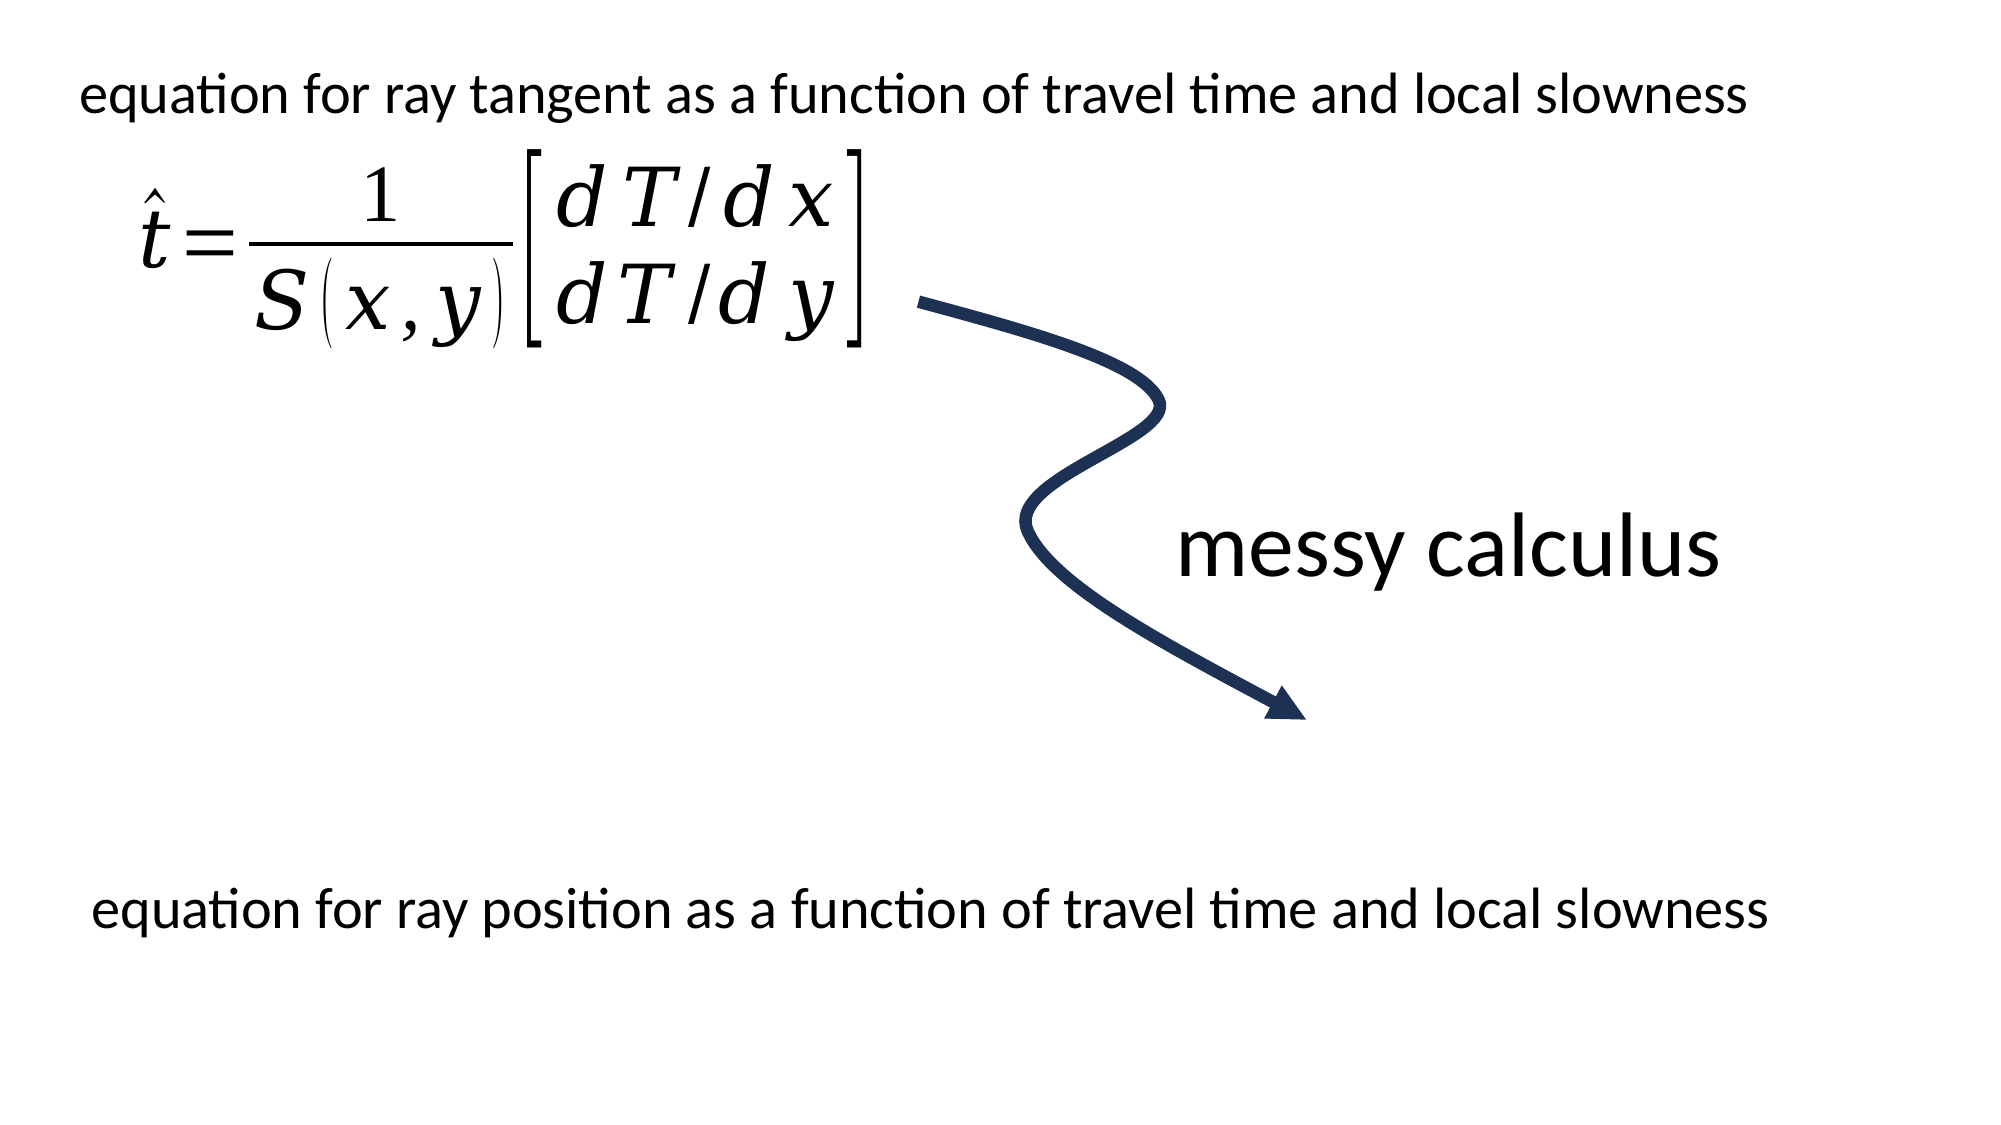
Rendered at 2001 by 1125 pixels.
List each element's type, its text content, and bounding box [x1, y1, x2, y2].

text_box equation for ray tangent as a function of travel time and local slowness [64, 47, 1765, 132]
text_box [918, 300, 1307, 720]
text_box messy calculus [1160, 477, 1737, 603]
